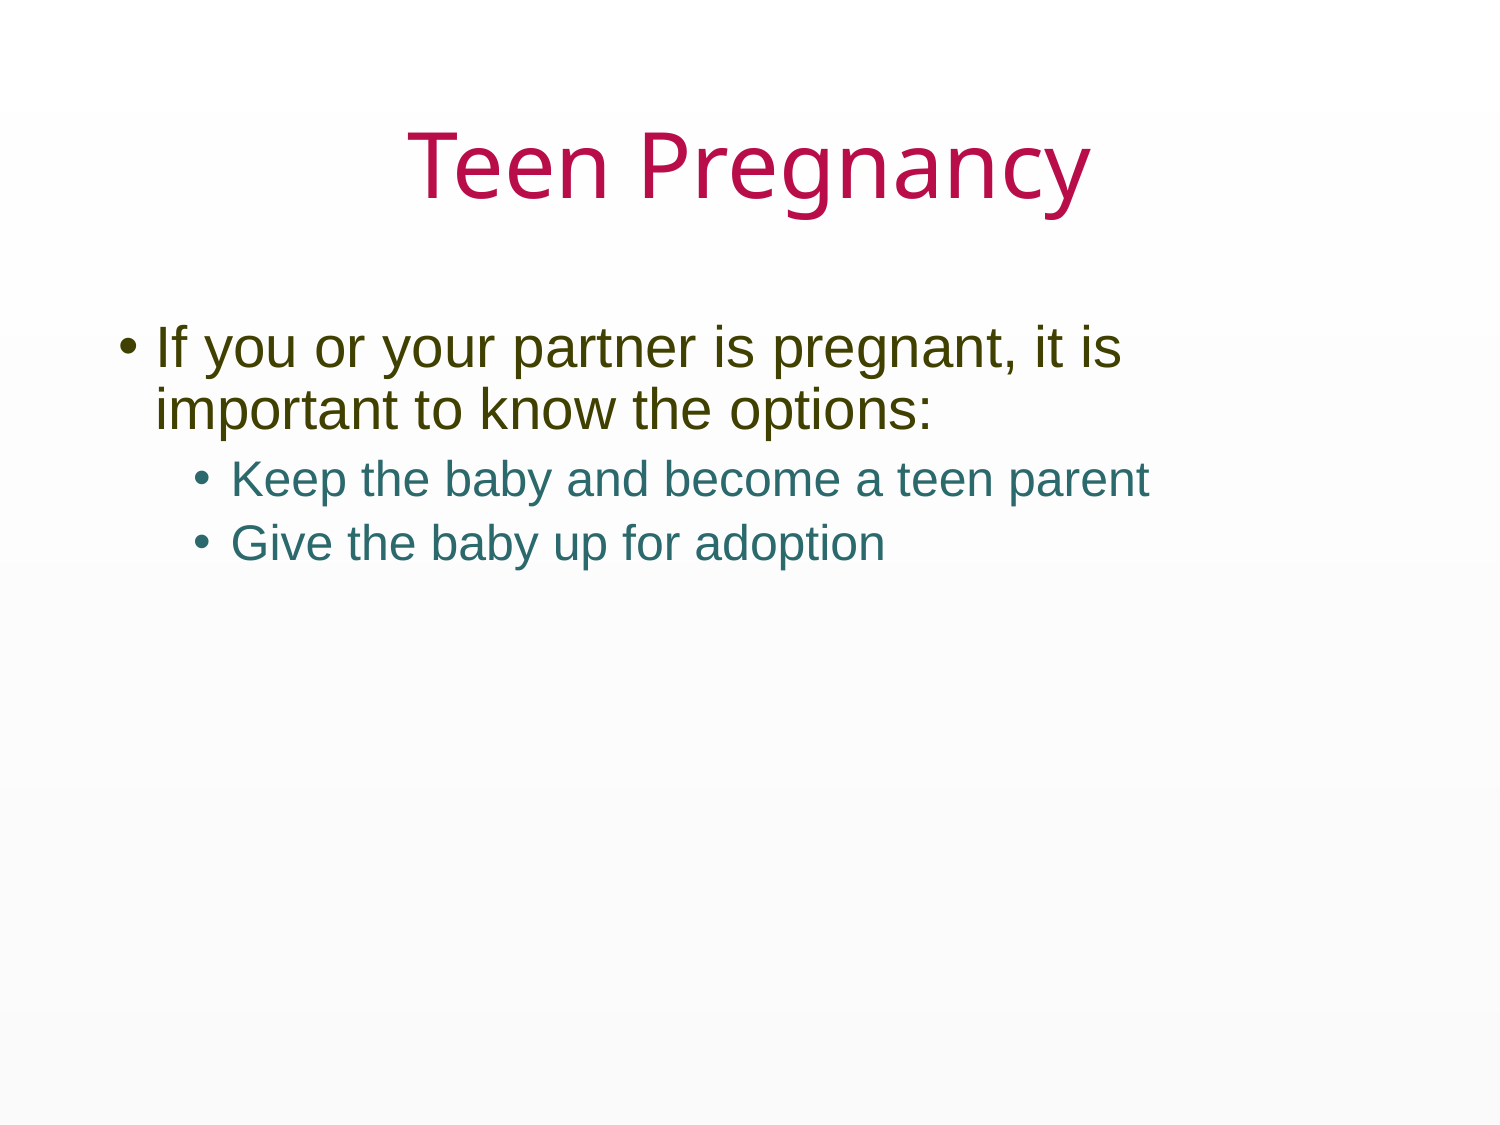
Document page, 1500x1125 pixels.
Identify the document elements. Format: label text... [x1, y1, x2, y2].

list If you or your partner is pregnant, it is important to know the options: Keep the baby and become a teen parent Give the baby up for adoption [103, 309, 1397, 1024]
title Teen Pregnancy [103, 59, 1397, 278]
